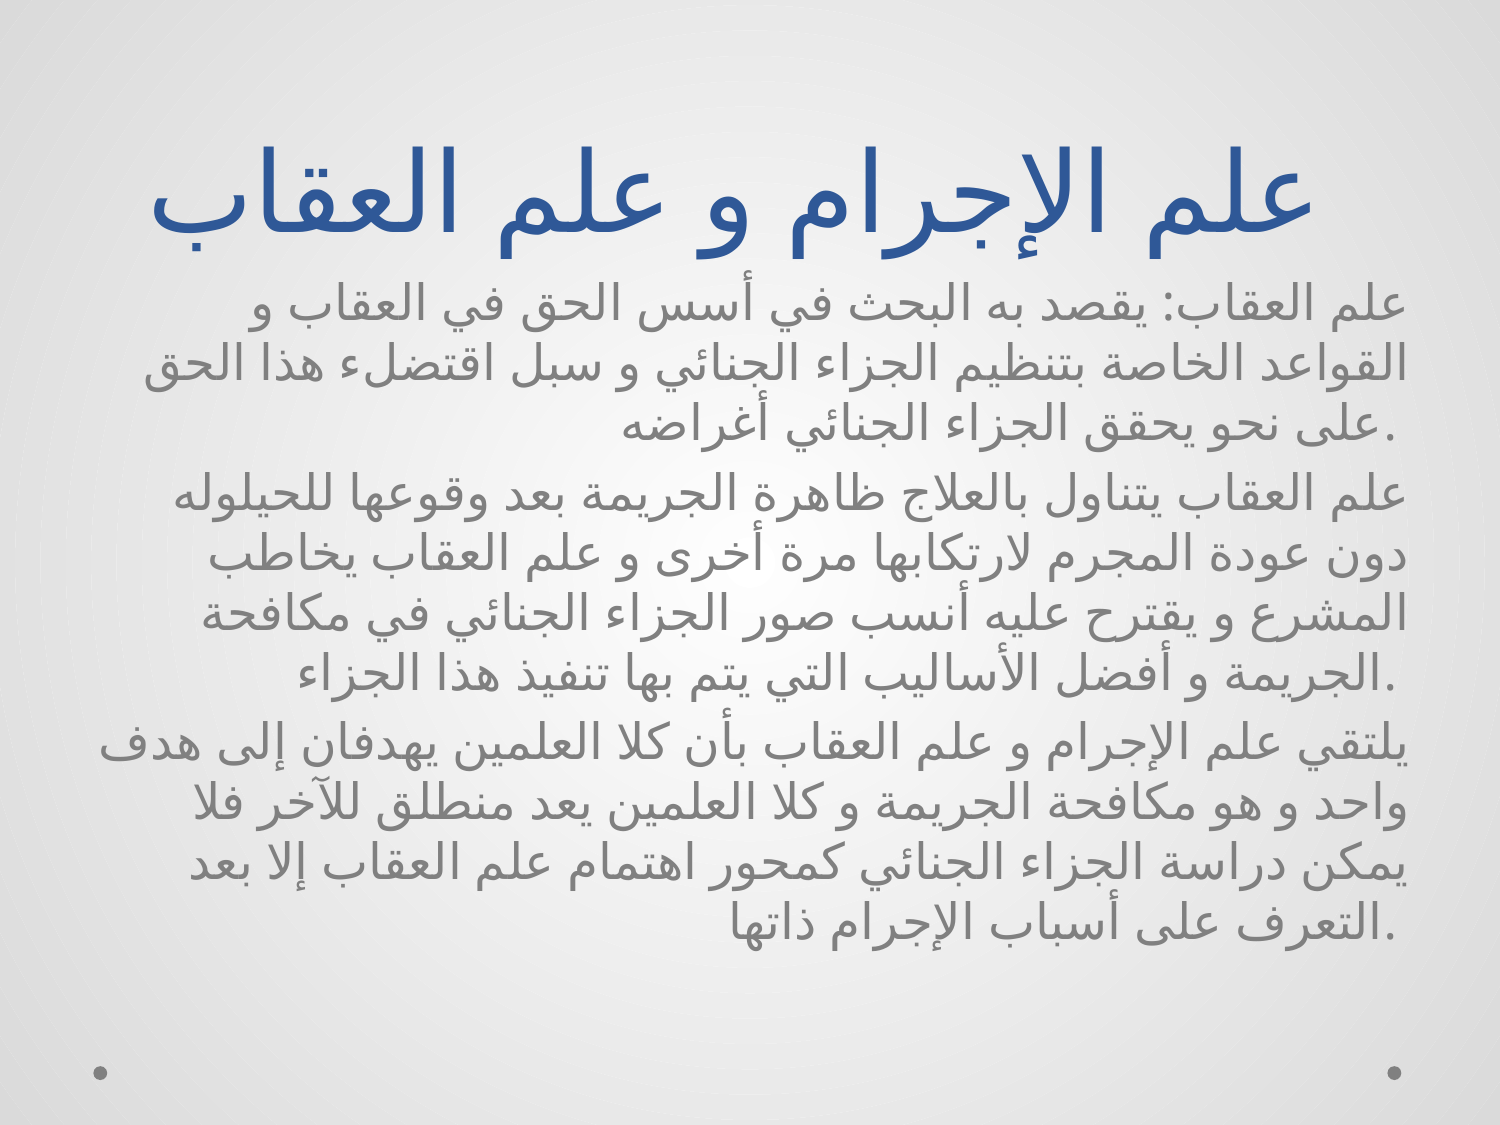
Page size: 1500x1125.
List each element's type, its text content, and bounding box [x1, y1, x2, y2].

list علم العقاب: يقصد به البحث في أسس الحق في العقاب و القواعد الخاصة بتنظيم الجزاء الجنائي و سبل اقتضلء هذا الحق على نحو يحقق الجزاء الجنائي أغراضه. علم العقاب يتناول بالعلاج ظاهرة الجريمة بعد وقوعها للحيلوله دون عودة المجرم لارتكابها مرة أخرى و علم العقاب يخاطب المشرع و يقترح عليه أنسب صور الجزاء الجنائي في مكافحة الجريمة و أفضل الأساليب التي يتم بها تنفيذ هذا الجزاء. يلتقي علم الإجرام و علم العقاب بأن كلا العلمين يهدفان إلى هدف واحد و هو مكافحة الجريمة و كلا العلمين يعد منطلق للآخر فلا يمكن دراسة الجزاء الجنائي كمحور اهتمام علم العقاب إلا بعد التعرف على أسباب الإجرام ذاتها. [75, 262, 1425, 1005]
title علم الإجرام و علم العقاب [75, 0, 1425, 262]
